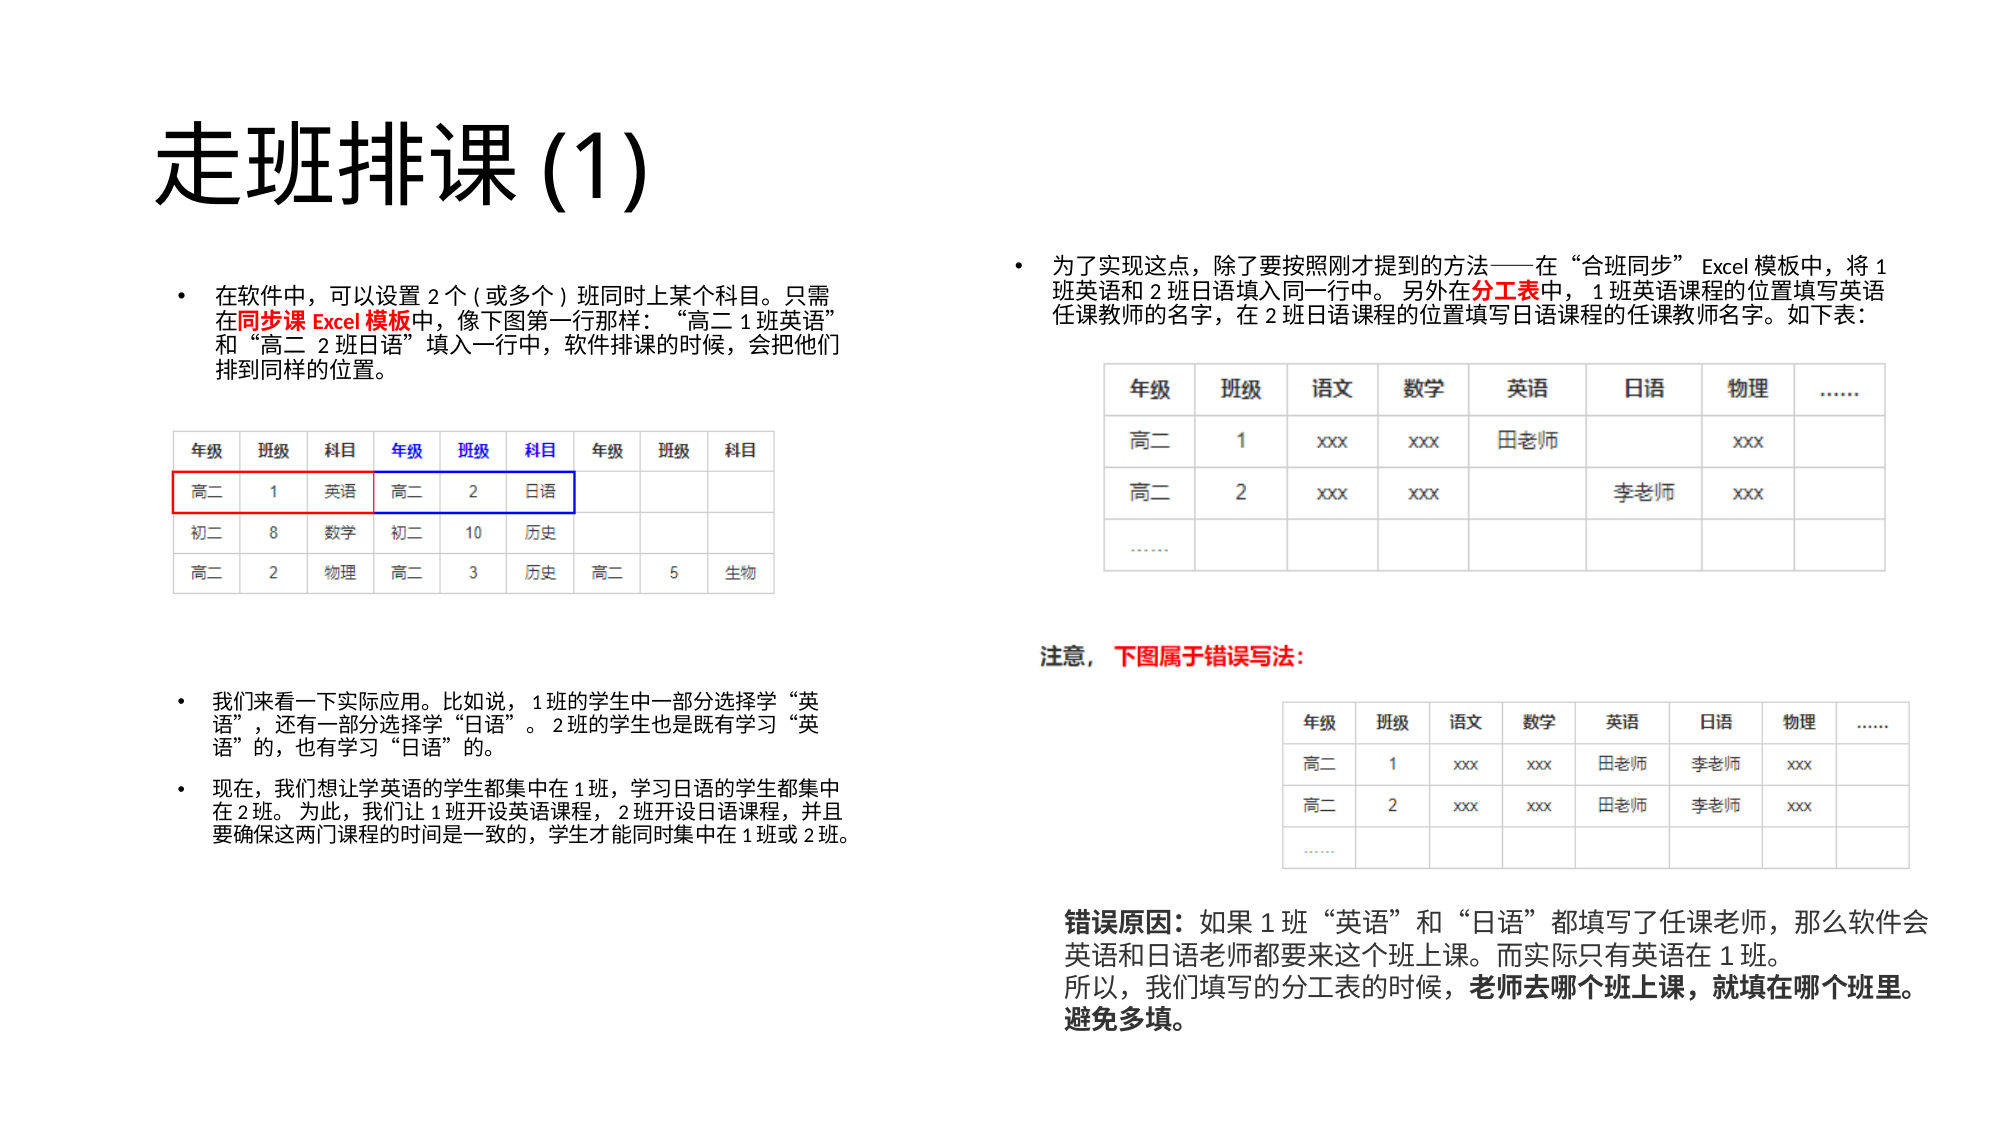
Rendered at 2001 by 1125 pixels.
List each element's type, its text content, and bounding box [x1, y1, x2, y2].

title 走班排课(1) [137, 59, 1863, 278]
text_box 在软件中，可以设置2个(或多个) 班同时上某个科目。只需在同步课Excel模板中，像下图第一行那样：“高二1班英语”和“高二 2班日语”填入一行中，软件排课的时候，会把他们排到同样的位置。 [162, 277, 864, 404]
text_box 为了实现这点，除了要按照刚才提到的方法——在“合班同步”Excel模板中，将1班英语和2班日语填入同一行中。 另外在分工表中，1班英语课程的位置填写英语任课教师的名字，在2班日语课程的位置填写日语课程的任课教师名字。如下表： [999, 247, 1911, 374]
picture [167, 426, 788, 599]
picture [1088, 343, 1908, 586]
picture [1035, 635, 1925, 879]
list 我们来看一下实际应用。比如说，1班的学生中一部分选择学“英语”，还有一部分选择学“日语”。2班的学生也是既有学习“英语”的，也有学习“日语”的。 现在，我们想让学英语的学生都集中在1班，学习日语的学生都集中在2班。 为此，我们让1班开设英语课程，2班开设日语课程，并且要确保这两门课程的时间是一致的，学生才能同时集中在1班或2班。 [162, 683, 865, 879]
text_box 错误原因：如果1班“英语”和“日语”都填写了任课老师，那么软件会英语和日语老师都要来这个班上课。而实际只有英语在1班。 所以，我们填写的分工表的时候，老师去哪个班上课，就填在哪个班里。避免多填。 [1050, 898, 1947, 1043]
